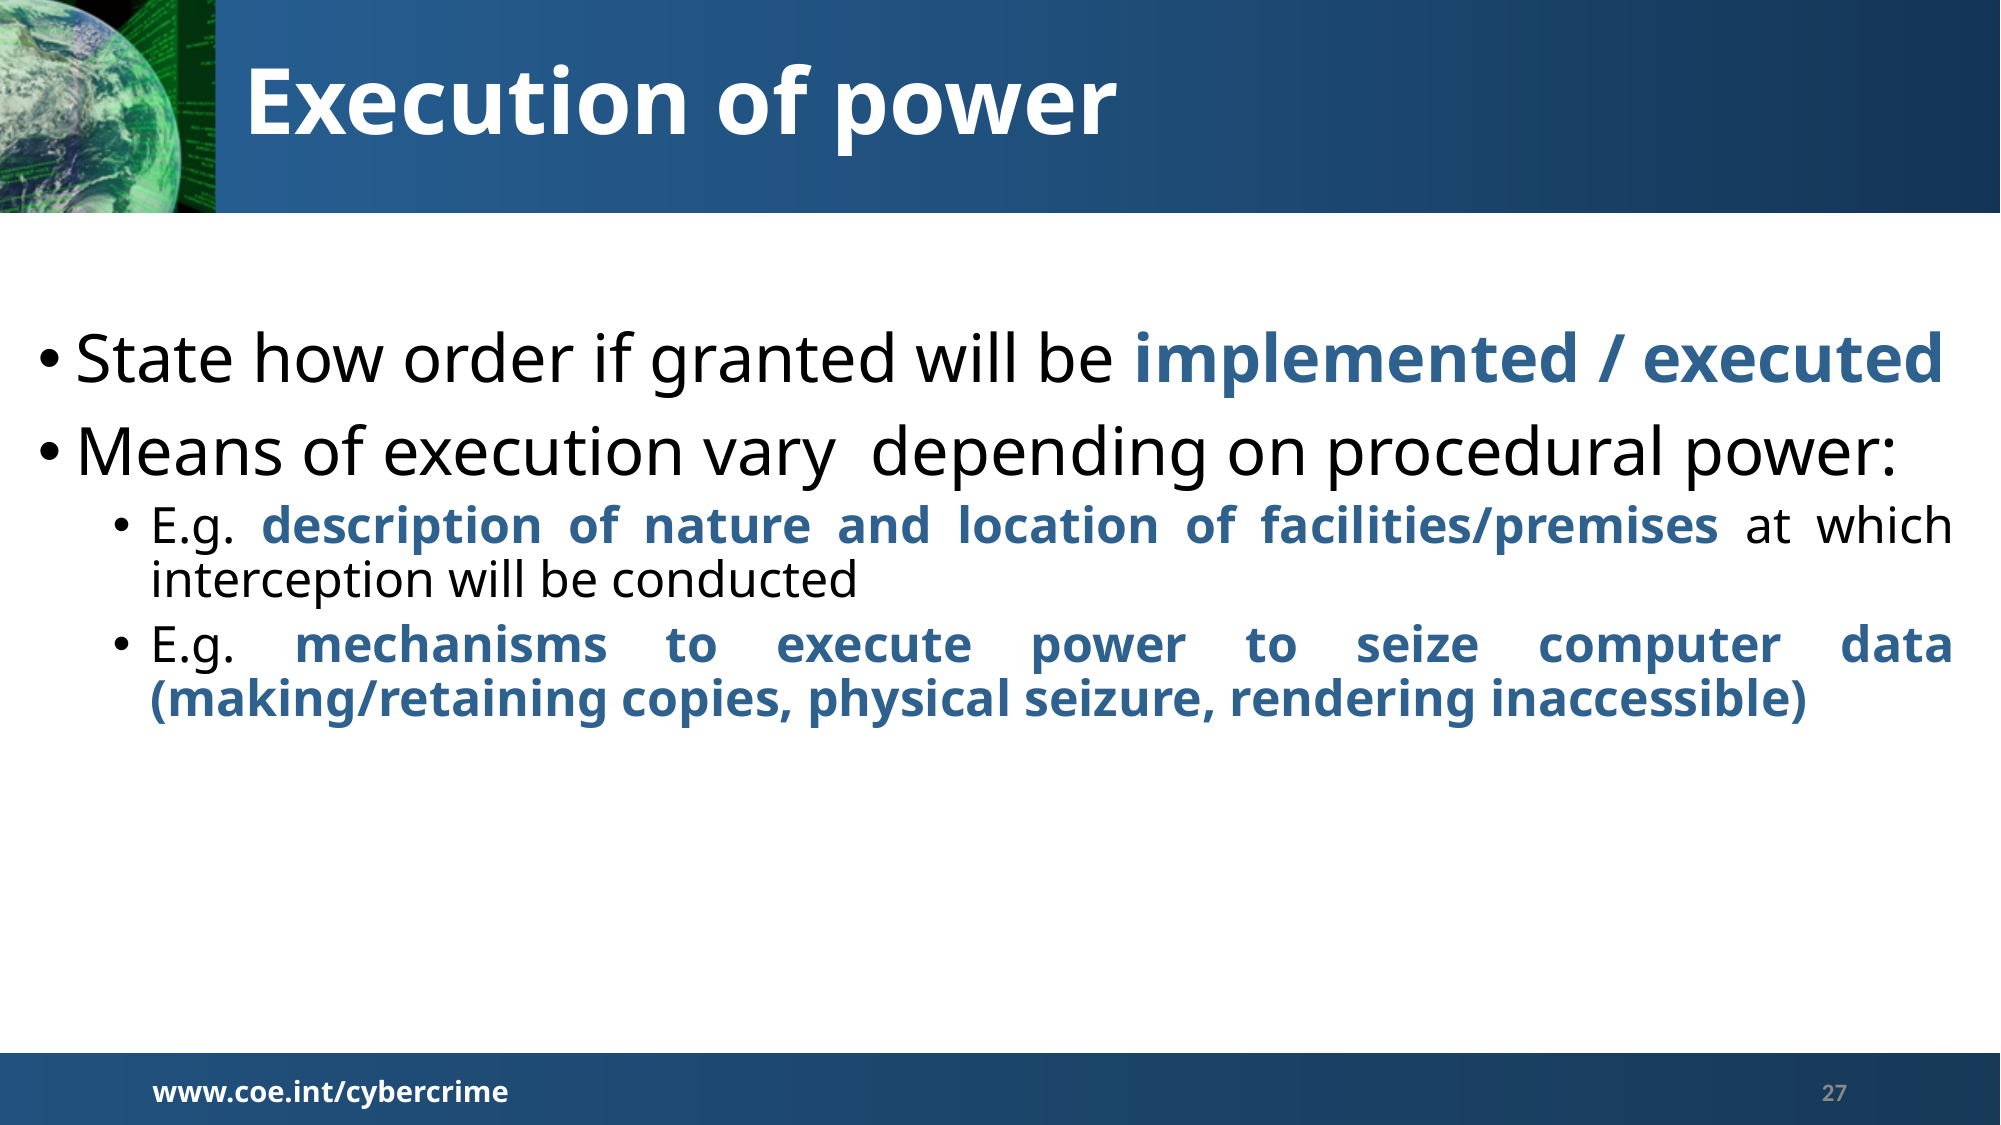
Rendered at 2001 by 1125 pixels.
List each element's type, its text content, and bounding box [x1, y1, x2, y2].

list State how order if granted will be implemented / executed Means of execution vary depending on procedural power: E.g. description of nature and location of facilities/premises at which interception will be conducted E.g. mechanisms to execute power to seize computer data (making/retaining copies, physical seizure, rendering inaccessible) [22, 227, 1970, 1038]
slide_number www.coe.int/cybercrime [137, 1061, 588, 1121]
title Execution of power [228, 11, 1579, 199]
slide_number 27 [1412, 1061, 1863, 1121]
picture [0, 0, 2000, 213]
